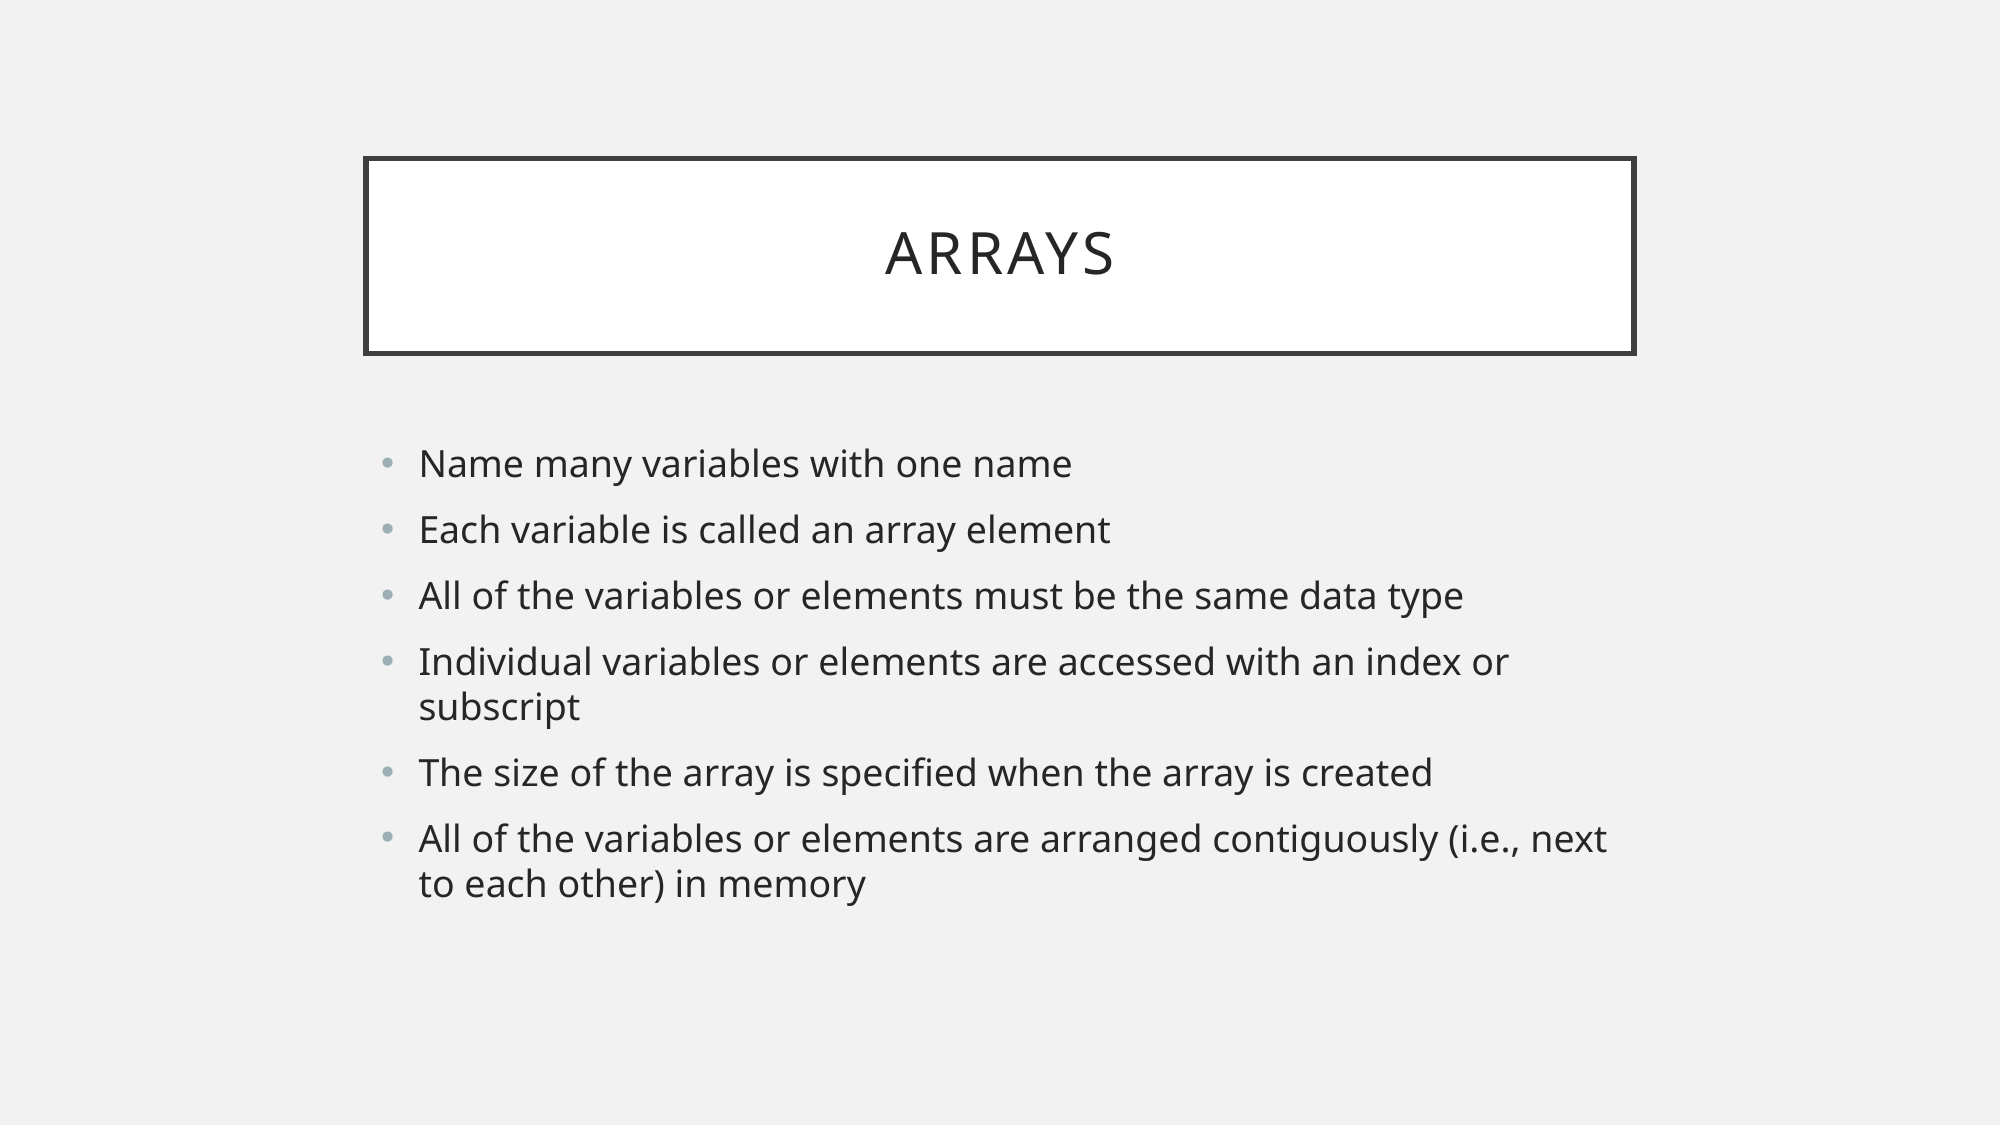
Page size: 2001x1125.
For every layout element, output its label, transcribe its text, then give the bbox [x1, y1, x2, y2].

title Arrays [363, 156, 1637, 356]
list Name many variables with one name Each variable is called an array element All of the variables or elements must be the same data type Individual variables or elements are accessed with an index or subscript The size of the array is specified when the array is created All of the variables or elements are arranged contiguously (i.e., next to each other) in memory [366, 432, 1634, 942]
